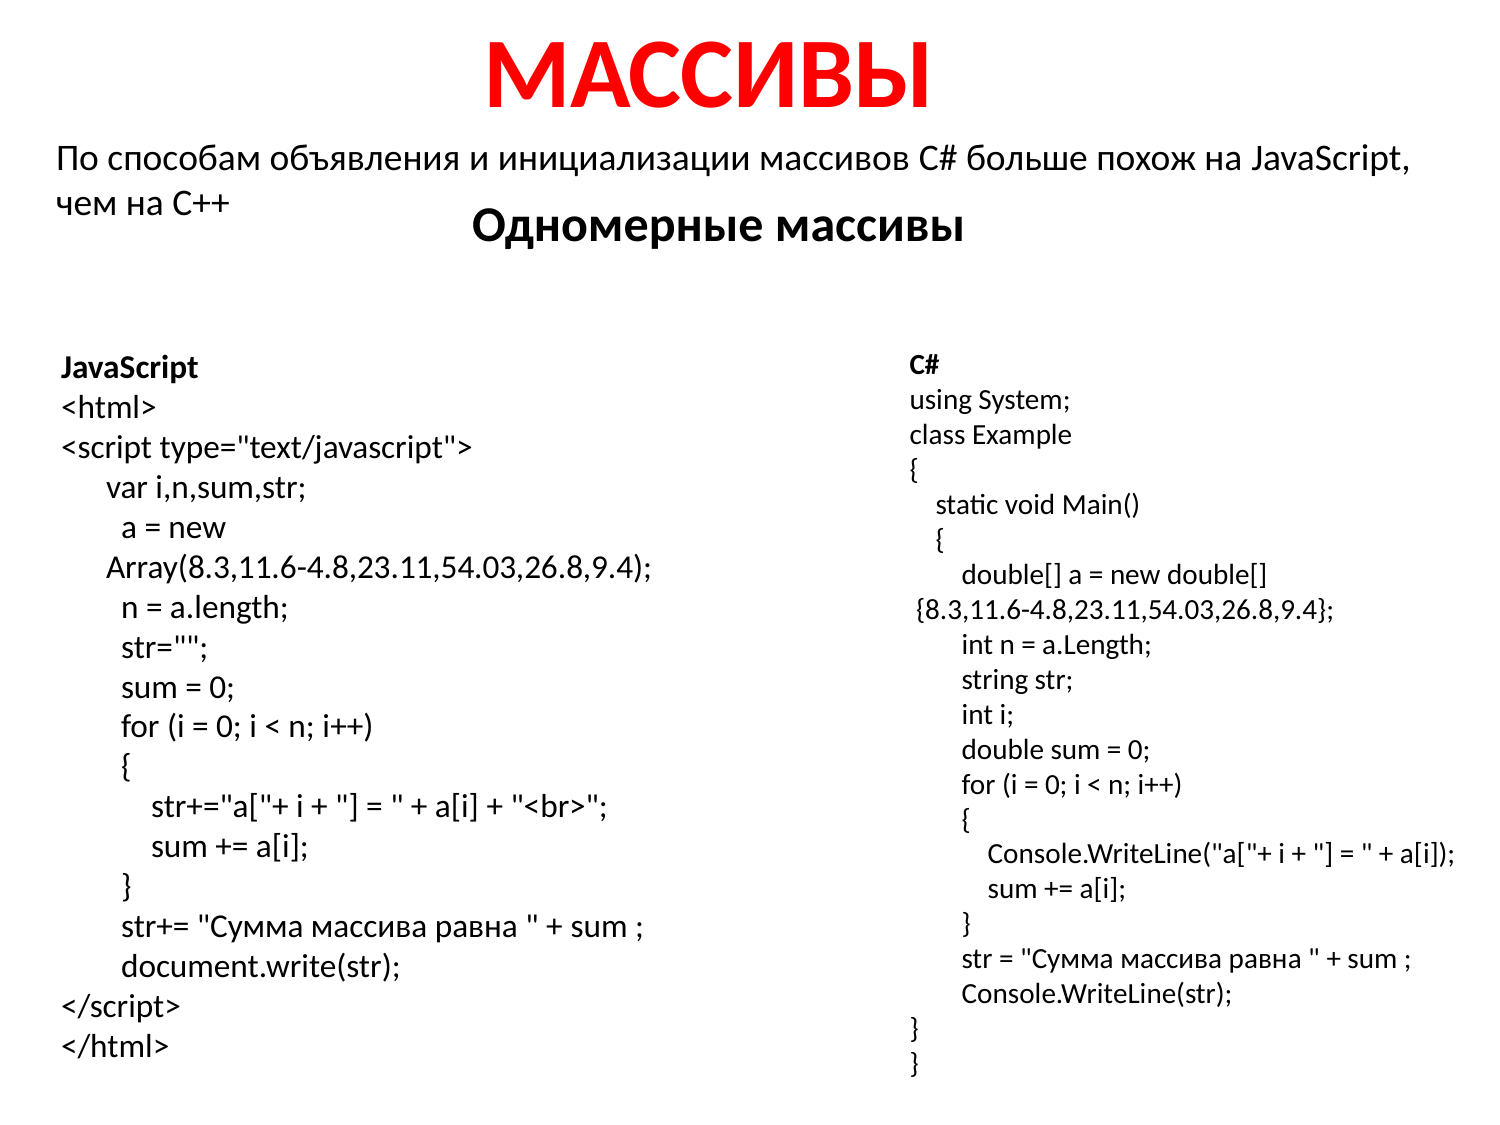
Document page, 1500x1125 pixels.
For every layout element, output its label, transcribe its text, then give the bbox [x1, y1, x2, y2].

text_box C# using System; class Example { static void Main() { double[] a = new double[] {8.3,11.6-4.8,23.11,54.03,26.8,9.4}; int n = a.Length; string str; int i; double sum = 0; for (i = 0; i < n; i++) { Console.WriteLine("a["+ i + "] = " + a[i]); sum += a[i]; } str = "Сумма массива равна " + sum ; Console.WriteLine(str); } } [894, 338, 1471, 1087]
text_box По способам объявления и инициализации массивов C# больше похож на JavaScript, чем на C++ [41, 125, 1436, 231]
text_box Одномерные массивы [457, 184, 981, 260]
text_box МАССИВЫ [468, 0, 951, 125]
text_box JavaScript <html> <script type="text/javascript"> var i,n,sum,str; a = new Array(8.3,11.6-4.8,23.11,54.03,26.8,9.4); n = a.length; str=""; sum = 0; for (i = 0; i < n; i++) { str+="a["+ i + "] = " + a[i] + "<br>"; sum += a[i]; } str+= "Сумма массива равна " + sum ; document.write(str); </script> </html> [46, 338, 668, 1072]
